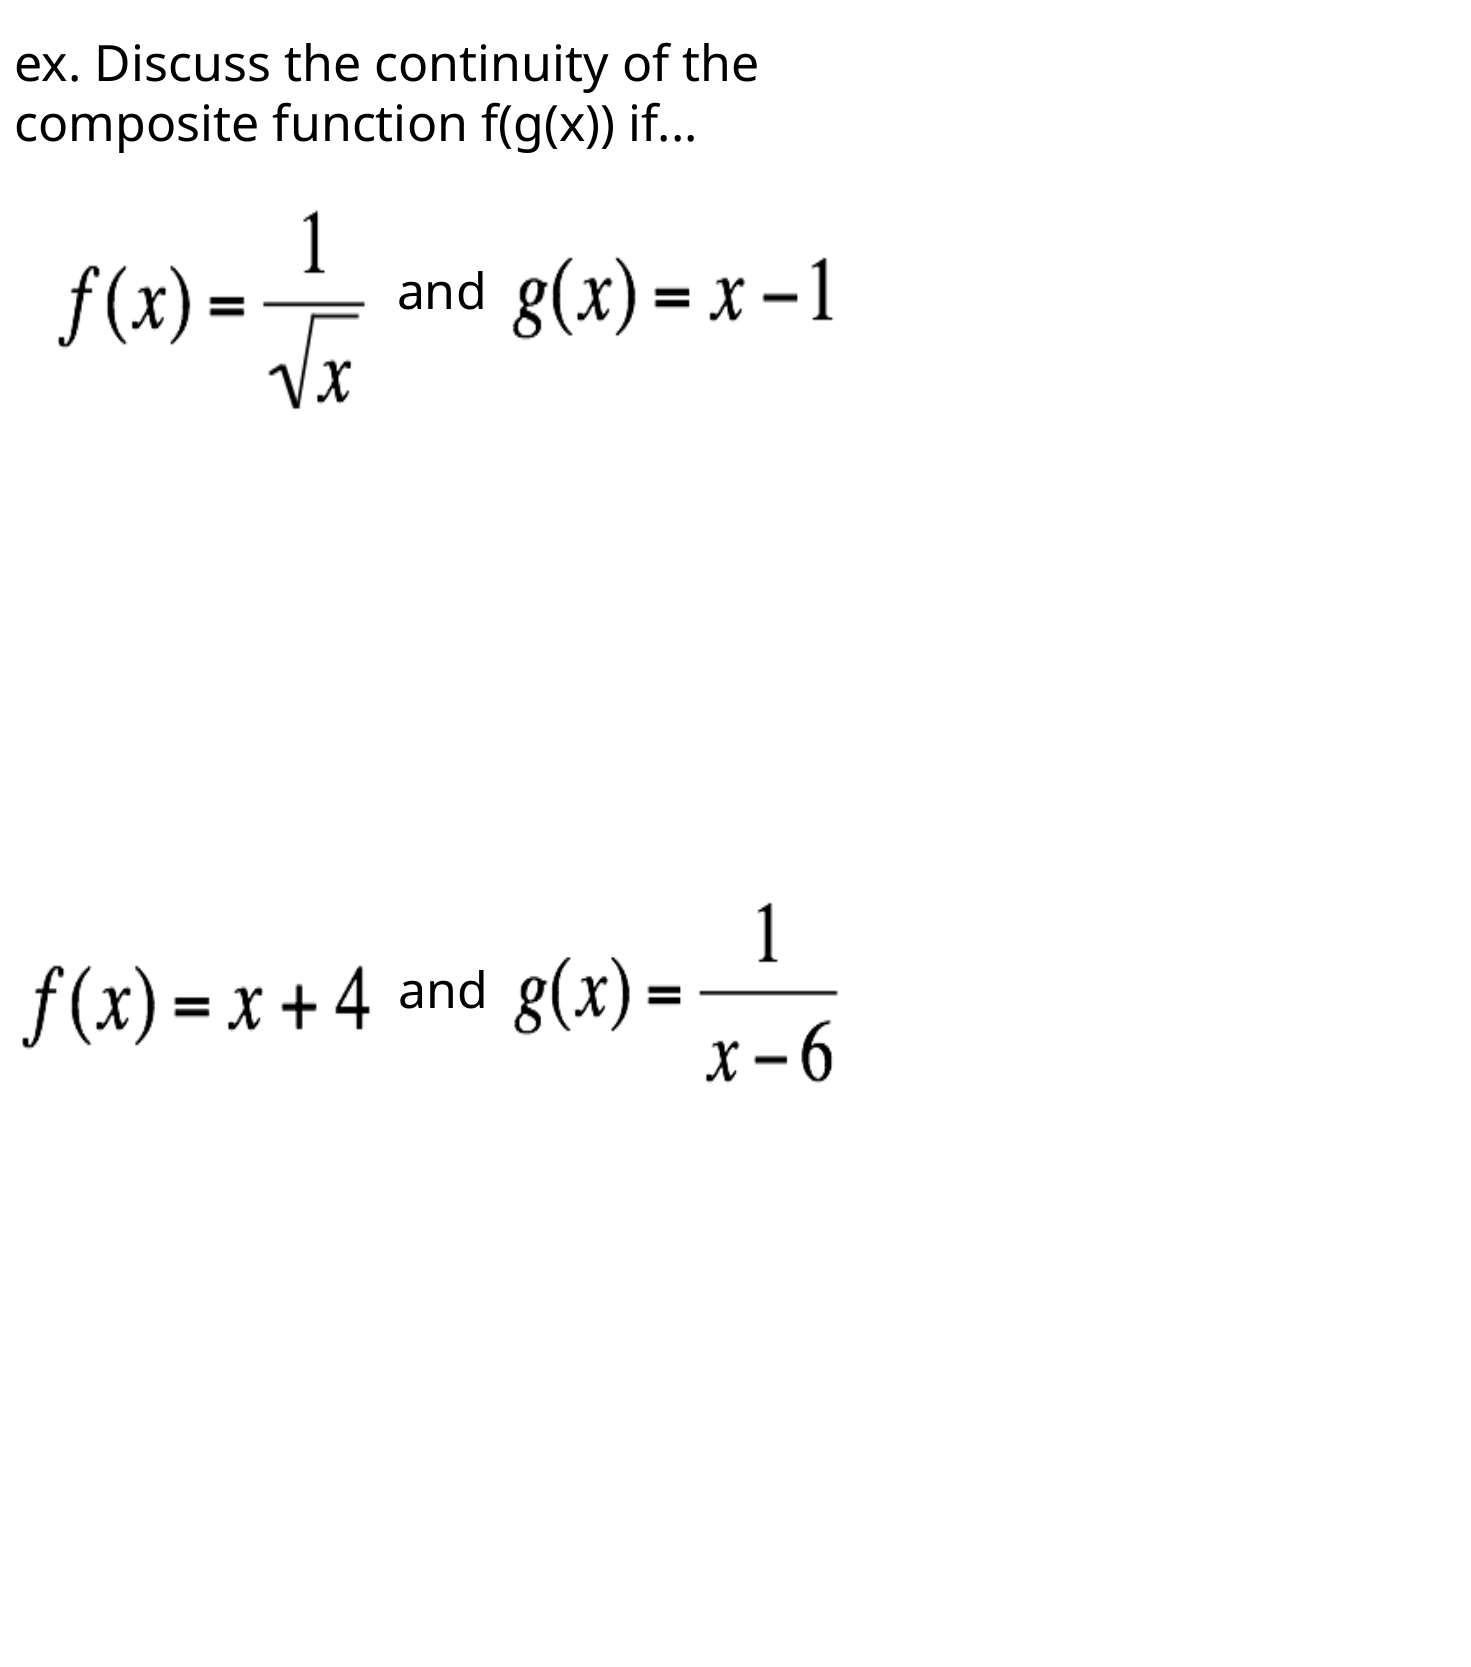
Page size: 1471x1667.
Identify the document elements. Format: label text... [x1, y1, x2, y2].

text_box and [382, 252, 499, 328]
picture [503, 249, 843, 350]
picture [505, 884, 848, 1094]
text_box and [384, 951, 500, 1027]
picture [10, 951, 381, 1059]
text_box ex. Discuss the continuity of the composite function f(g(x)) if... [0, 23, 979, 159]
text_box [14, 30, 56, 137]
picture [47, 190, 372, 419]
